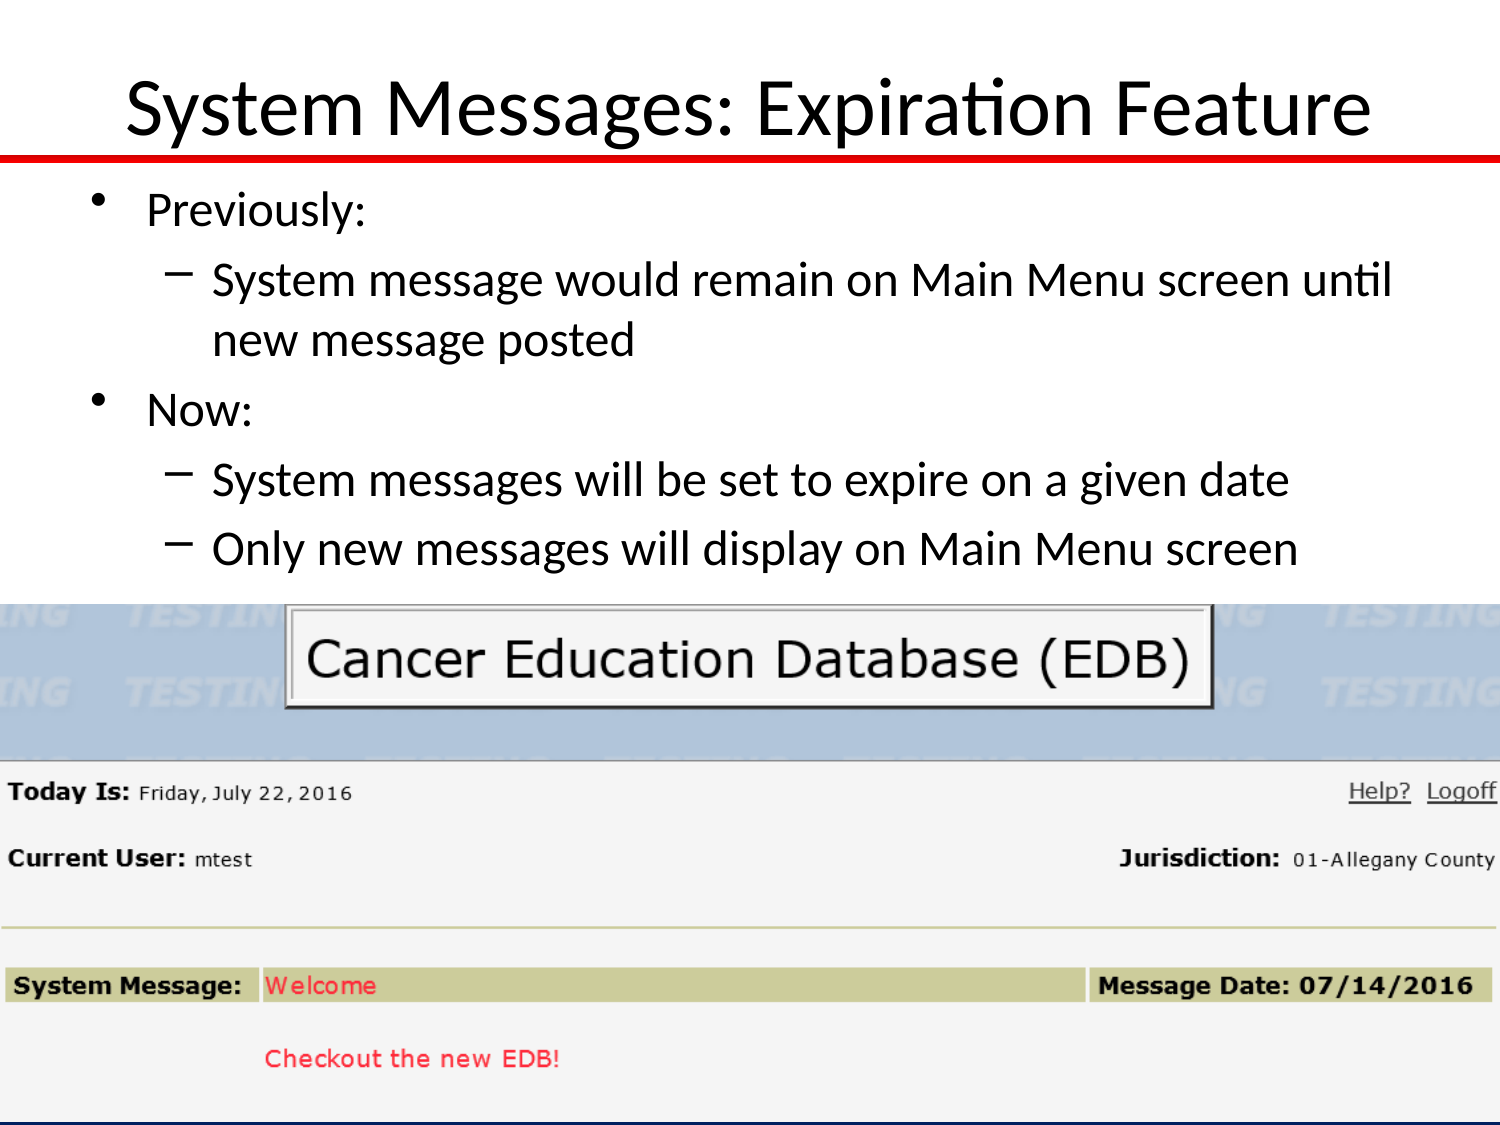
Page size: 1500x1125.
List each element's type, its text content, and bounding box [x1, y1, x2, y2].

list Previously: System message would remain on Main Menu screen until new message posted Now: System messages will be set to expire on a given date Only new messages will display on Main Menu screen [75, 168, 1425, 602]
title System Messages: Expiration Feature [75, 45, 1425, 168]
picture [0, 163, 1500, 1125]
picture [0, 0, 1500, 155]
